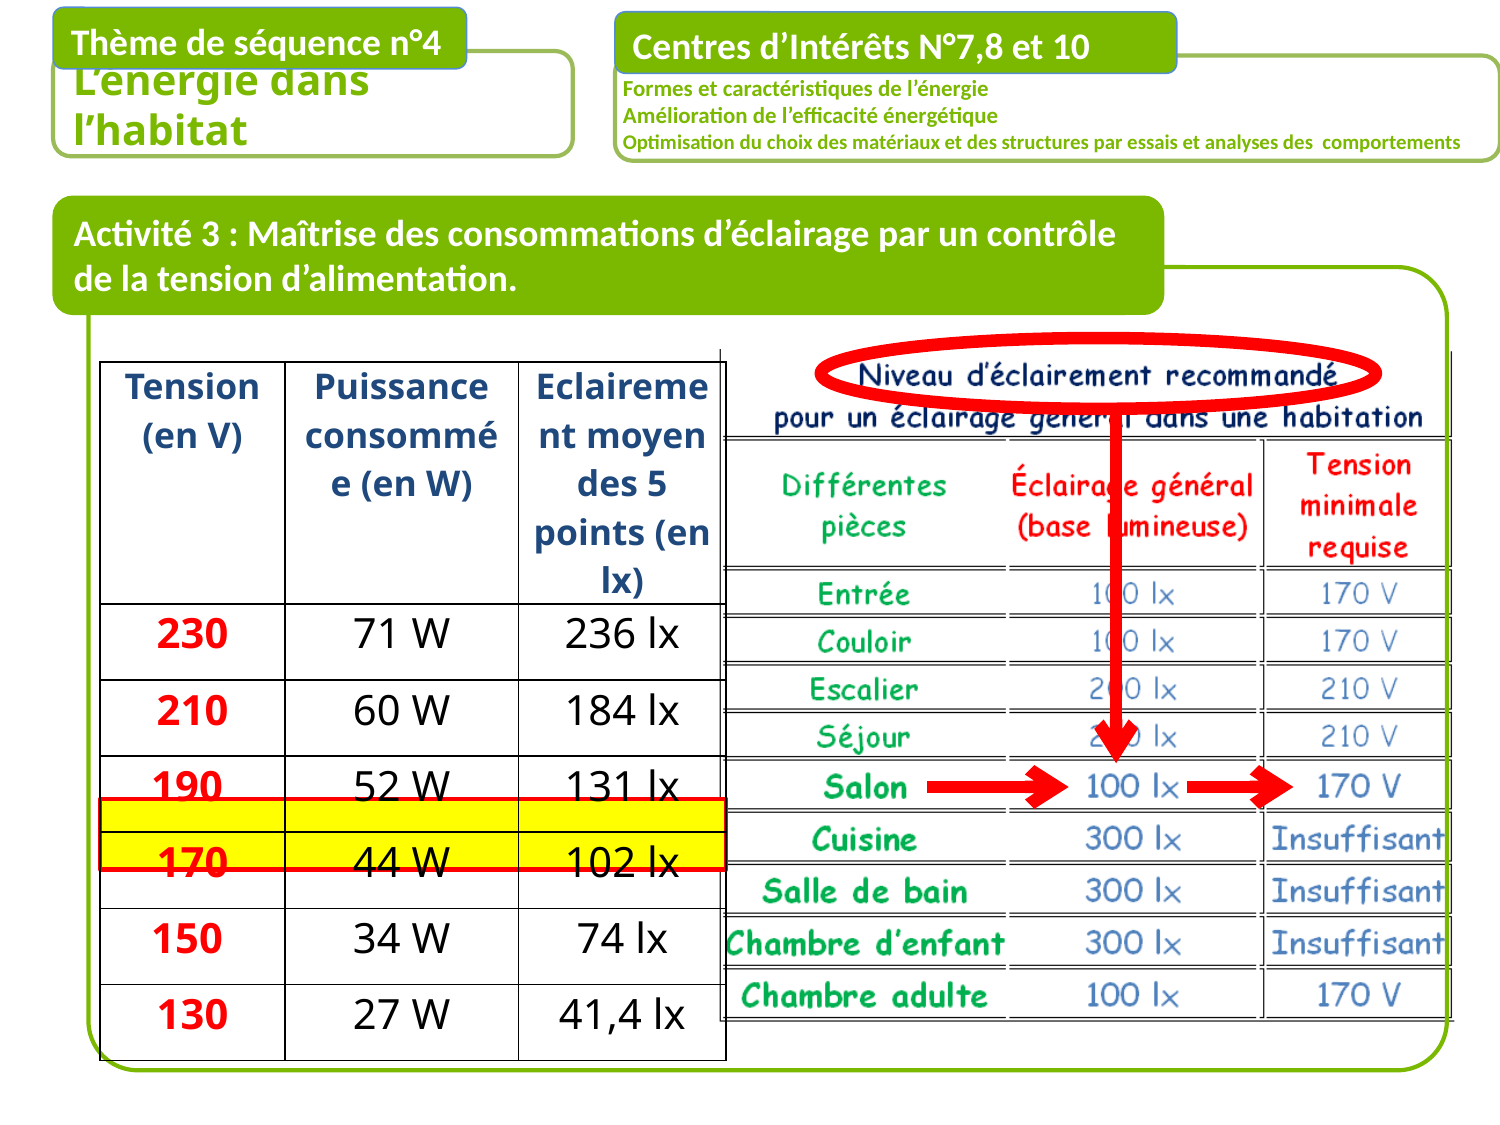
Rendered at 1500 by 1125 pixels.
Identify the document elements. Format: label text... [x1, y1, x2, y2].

table_cell 44 W [286, 833, 518, 908]
text_box Formes et caractéristiques de l’énergie Amélioration de l’efficacité énergétique Optimisation du choix des matériaux et des structures par essais et analyses des comportements [608, 65, 1500, 196]
table_cell 34 W [286, 909, 518, 984]
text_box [614, 11, 1500, 161]
table_cell 190 [101, 757, 284, 831]
table_cell 236 lx [519, 605, 709, 679]
table_cell 74 lx [519, 909, 709, 984]
text_box [86, 264, 1449, 1055]
text_box [105, 1033, 1448, 1073]
table_cell 170 [101, 833, 284, 908]
table_cell 184 lx [519, 681, 709, 755]
table_cell 210 [101, 681, 284, 755]
table_cell 41,4 lx [519, 985, 725, 1060]
text_box [889, 335, 1308, 348]
table_cell 27 W [286, 985, 518, 1060]
text_box Activité 3 : Maîtrise des consommations d’éclairage par un contrôle de la tension d’alimentation. [53, 196, 1164, 315]
table_cell 60 W [286, 681, 518, 755]
table_cell 130 [101, 985, 284, 1060]
table_header Tension (en V) [101, 363, 284, 603]
table_cell 52 W [286, 757, 518, 831]
table_cell 102 lx [519, 833, 709, 908]
table_cell 230 [101, 605, 284, 679]
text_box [52, 6, 574, 157]
table_cell 131 lx [519, 757, 709, 831]
table_cell 71 W [286, 605, 518, 679]
table_header Puissance consommée (en W) [286, 363, 518, 603]
table_header Eclairement moyen des 5 points (en lx) [519, 363, 709, 603]
picture [714, 349, 1459, 1024]
table_cell 150 [101, 909, 284, 984]
